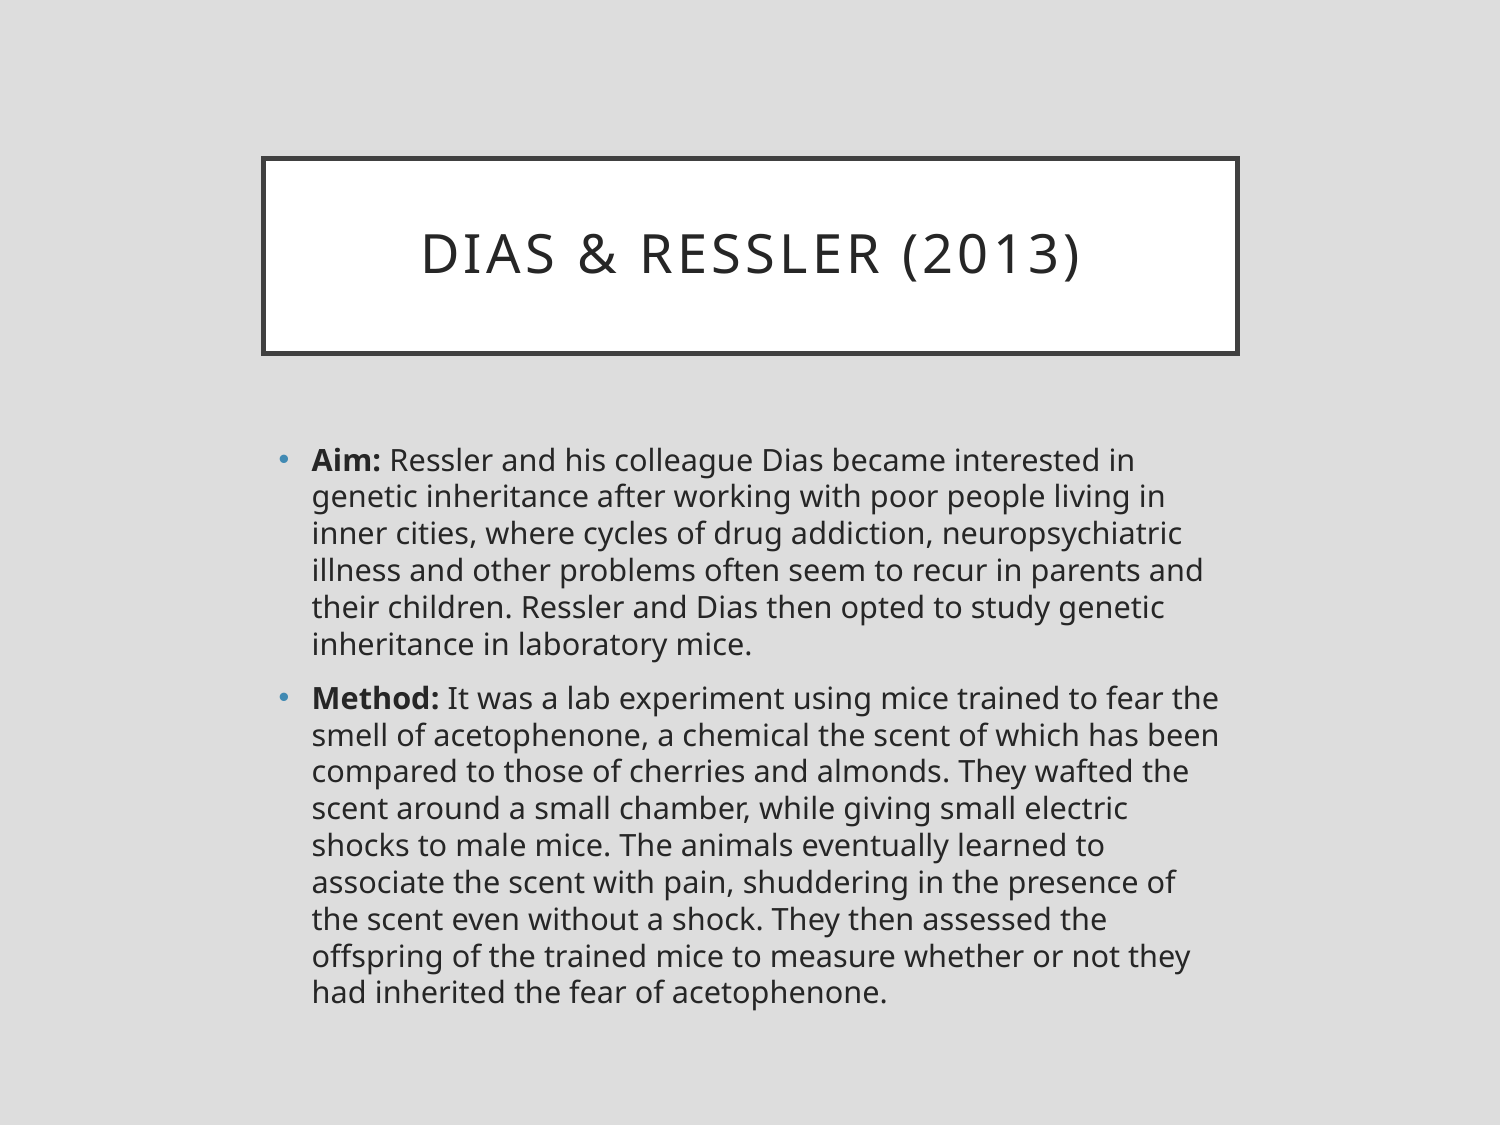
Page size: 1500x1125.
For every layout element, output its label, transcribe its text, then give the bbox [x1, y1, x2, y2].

list Aim: Ressler and his colleague Dias became interested in genetic inheritance after working with poor people living in inner cities, where cycles of drug addiction, neuropsychiatric illness and other problems often seem to recur in parents and their children. Ressler and Dias then opted to study genetic inheritance in laboratory mice. Method: It was a lab experiment using mice trained to fear the smell of acetophenone, a chemical the scent of which has been compared to those of cherries and almonds. They wafted the scent around a small chamber, while giving small electric shocks to male mice. The animals eventually learned to associate the scent with pain, shuddering in the presence of the scent even without a shock. They then assessed the offspring of the trained mice to measure whether or not they had inherited the fear of acetophenone. [263, 432, 1238, 1023]
title Dias & ressler (2013) [261, 156, 1240, 356]
